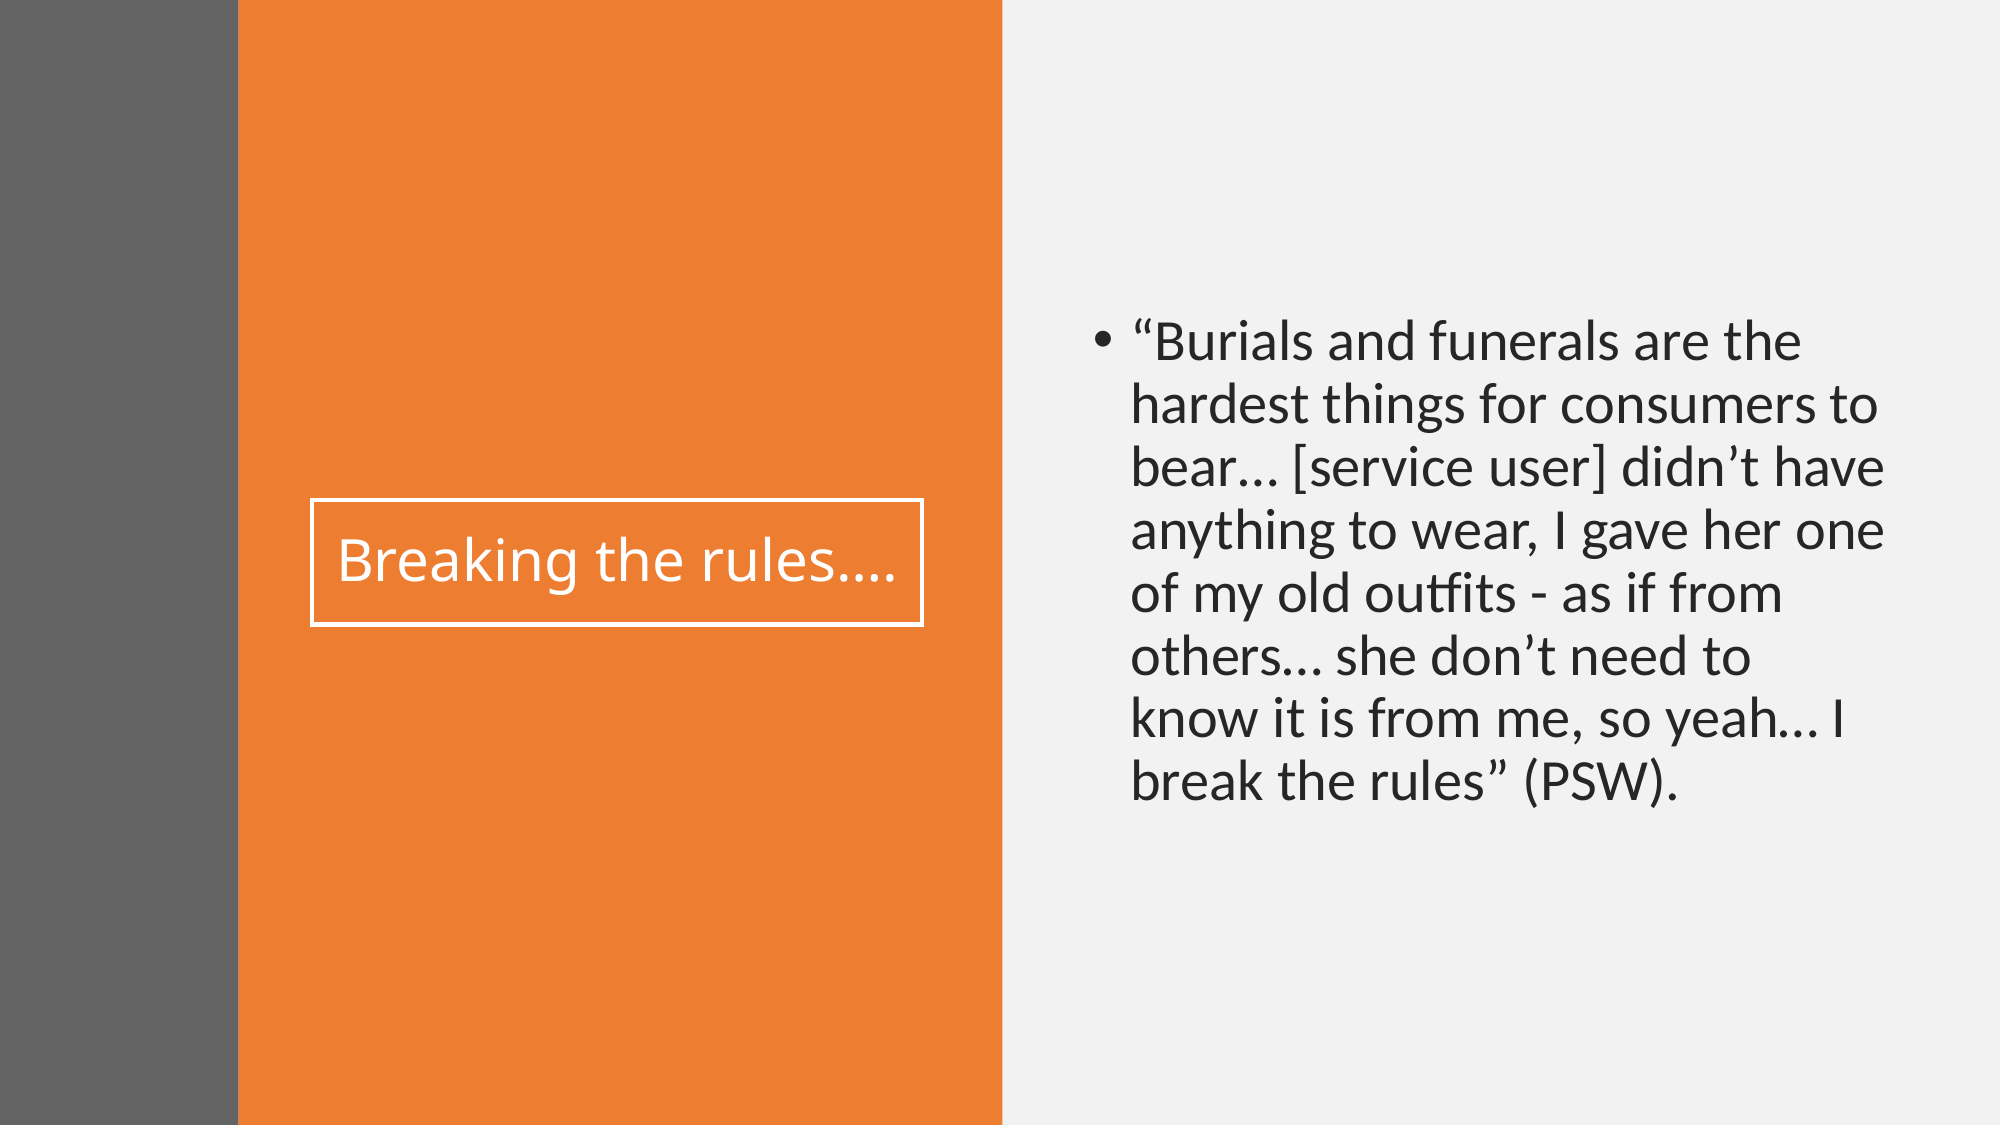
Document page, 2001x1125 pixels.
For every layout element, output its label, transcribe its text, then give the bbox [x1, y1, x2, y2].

title Breaking the rules…. [311, 500, 923, 625]
text_box [239, 0, 1003, 1125]
text_box [0, 0, 239, 1125]
list “Burials and funerals are the hardest things for consumers to bear… [service user] didn’t have anything to wear, I gave her one of my old outfits - as if from others… she don’t need to know it is from me, so yeah… I break the rules” (PSW). [1077, 182, 1908, 942]
